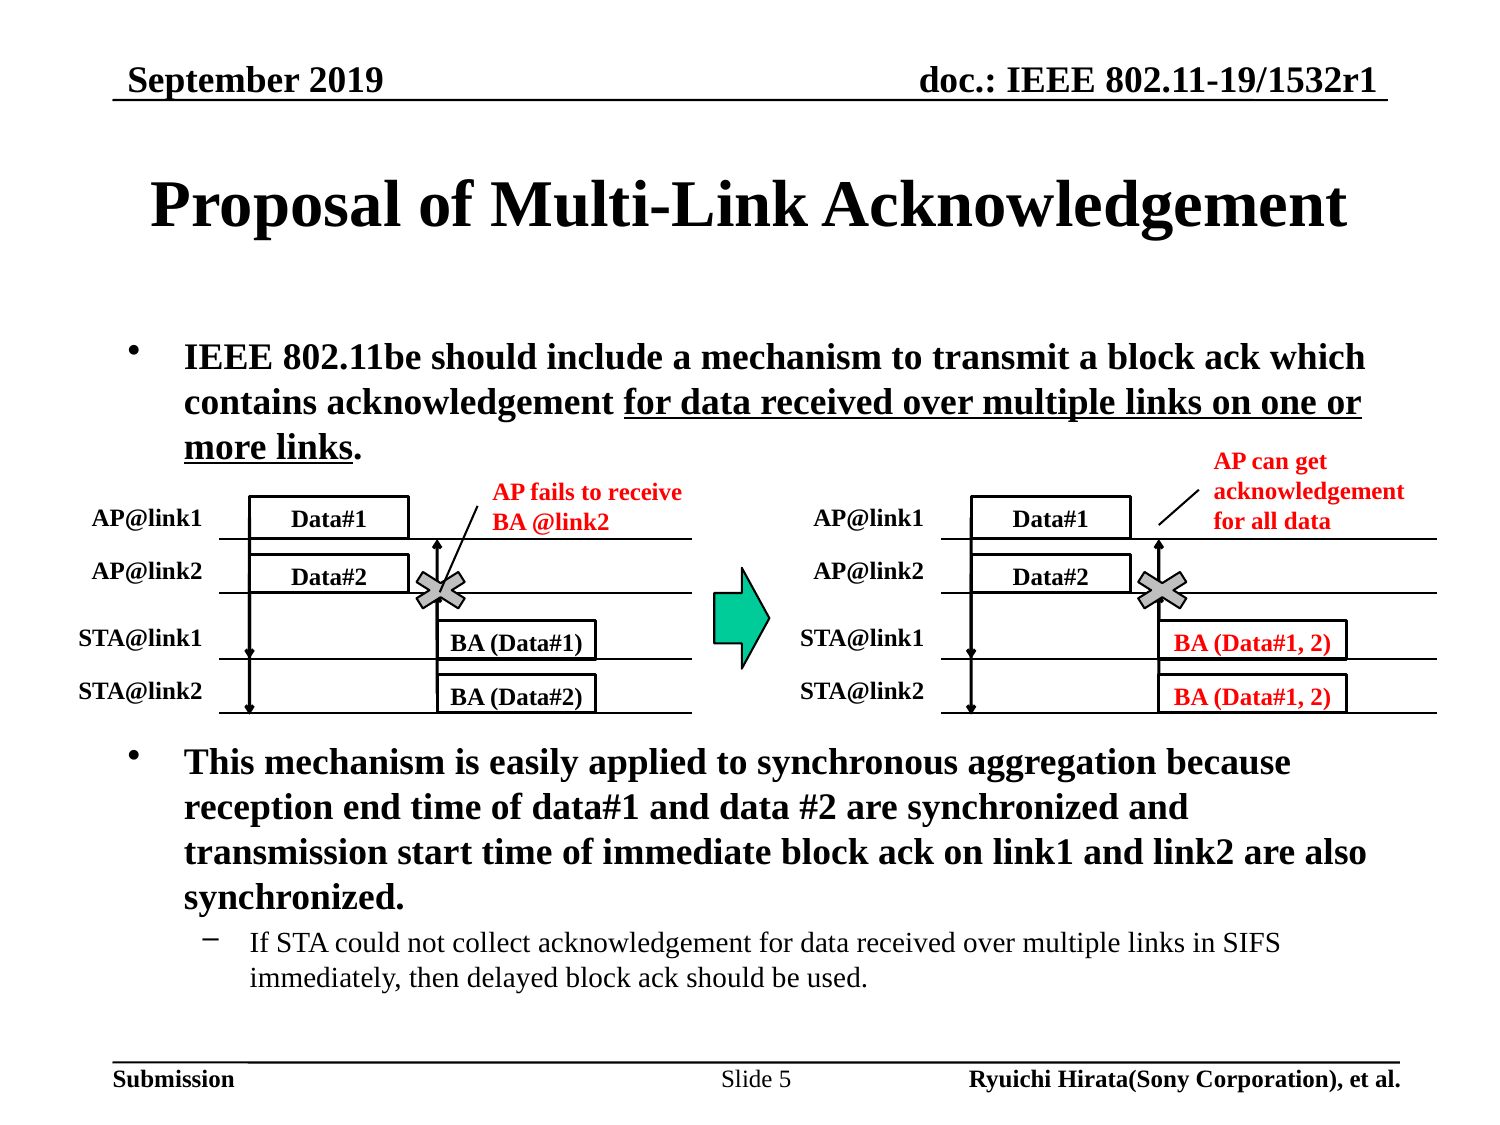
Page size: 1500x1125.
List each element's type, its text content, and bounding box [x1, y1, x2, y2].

title Proposal of Multi-Link Acknowledgement [112, 112, 1388, 288]
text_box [784, 437, 1438, 715]
text_box [714, 567, 770, 669]
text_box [62, 468, 700, 715]
list IEEE 802.11be should include a mechanism to transmit a block ack which contains acknowledgement for data received over multiple links on one or more links. This mechanism is easily applied to synchronous aggregation because reception end time of data#1 and data #2 are synchronized and transmission start time of immediate block ack on link1 and link2 are also synchronized. If STA could not collect acknowledgement for data received over multiple links in SIFS immediately, then delayed block ack should be used. [112, 324, 1388, 1050]
slide_number Slide 5 [712, 1061, 801, 1093]
footer Ryuichi Hirata(Sony Corporation), et al. [962, 1061, 1402, 1093]
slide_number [112, 54, 413, 100]
